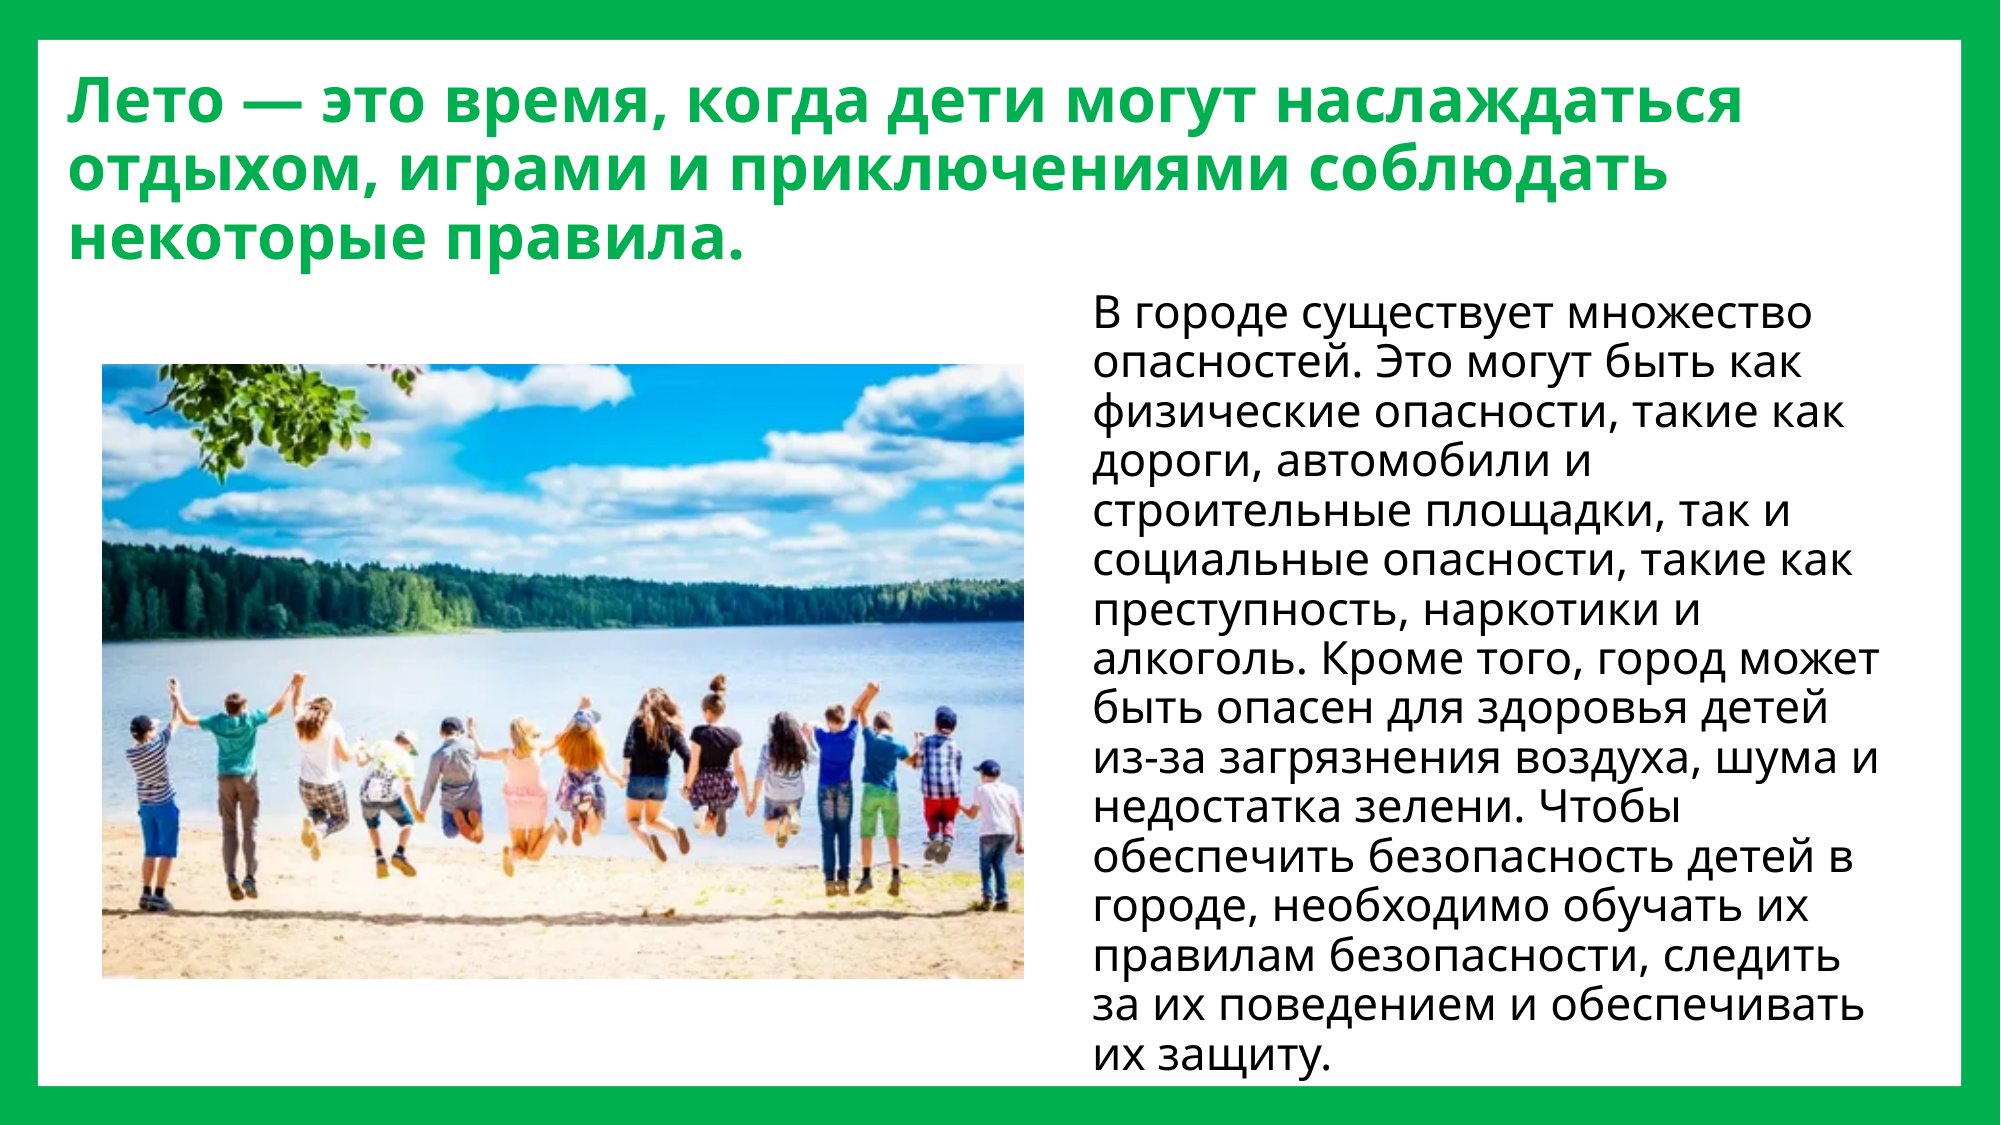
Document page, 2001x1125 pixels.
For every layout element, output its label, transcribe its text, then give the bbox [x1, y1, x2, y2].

picture [102, 380, 116, 386]
picture [102, 363, 1024, 979]
list В городе существует множество опасностей. Это могут быть как физические опасности, такие как дороги, автомобили и строительные площадки, так и социальные опасности, такие как преступность, наркотики и алкоголь. Кроме того, город может быть опасен для здоровья детей из-за загрязнения воздуха, шума и недостатка зелени. Чтобы обеспечить безопасность детей в городе, необходимо обучать их правилам безопасности, следить за их поведением и обеспечивать их защиту. [1069, 281, 1901, 1052]
title Лето — это время, когда дети могут наслаждаться отдыхом, играми и приключениями соблюдать некоторые правила. [52, 59, 2000, 282]
